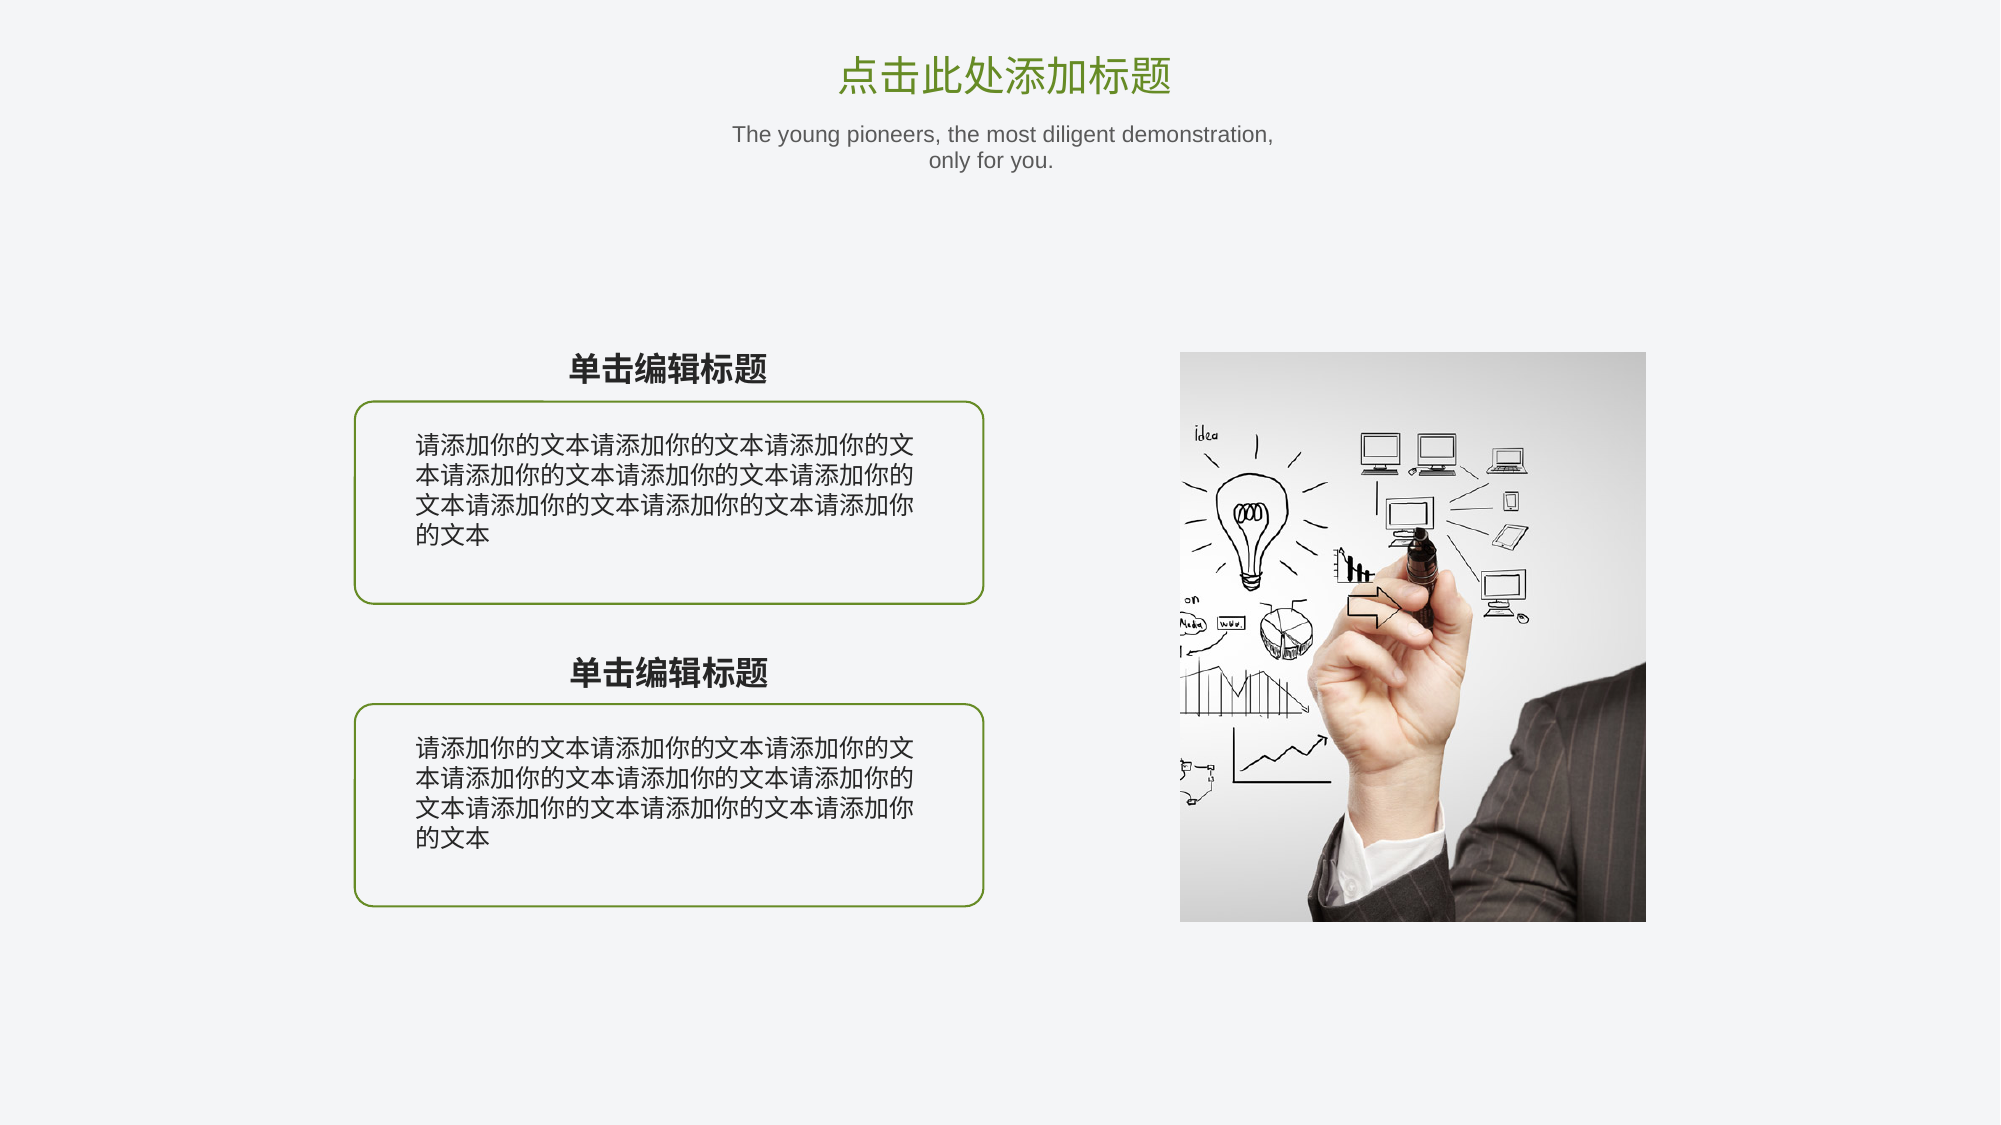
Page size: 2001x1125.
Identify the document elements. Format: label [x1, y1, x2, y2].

text_box [354, 341, 1646, 923]
text_box [717, 42, 1293, 182]
